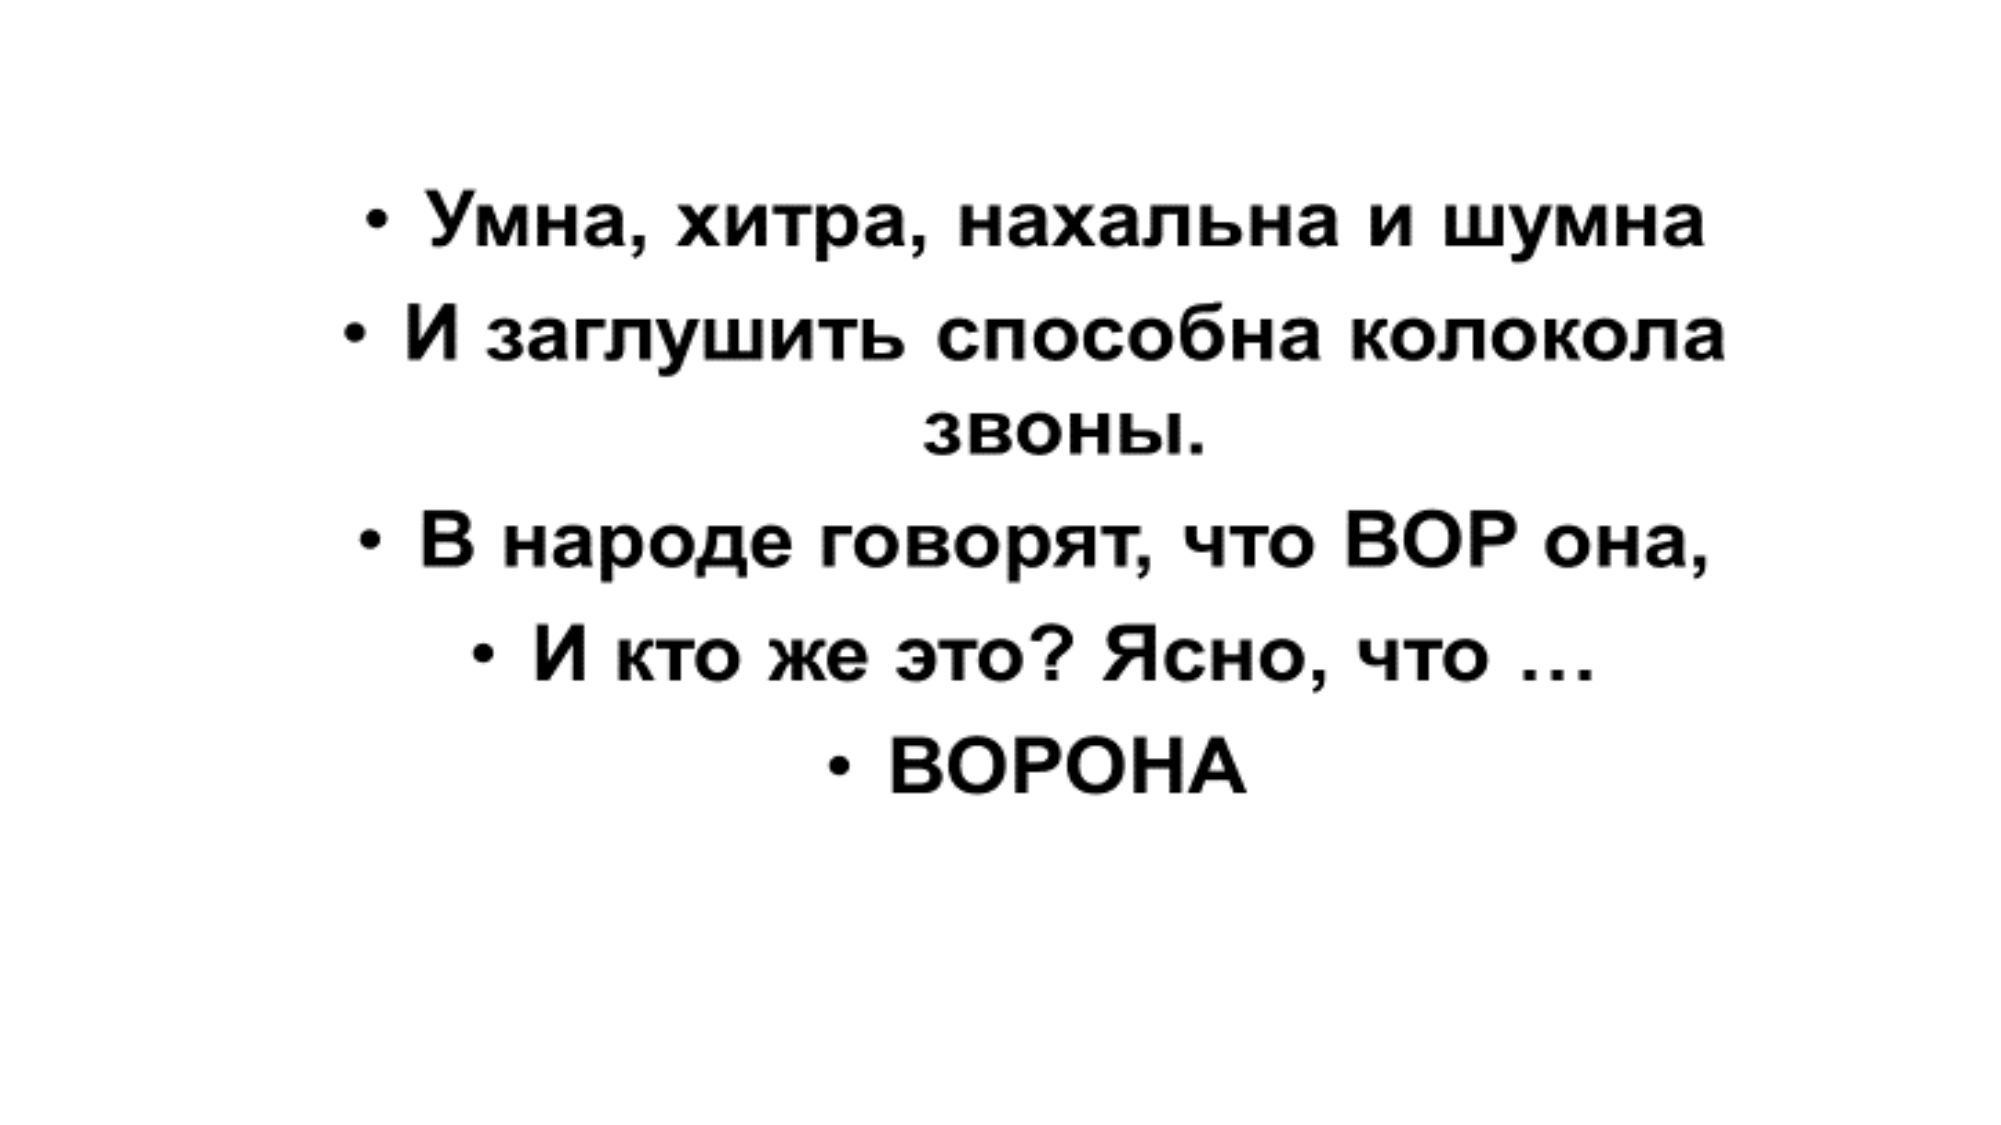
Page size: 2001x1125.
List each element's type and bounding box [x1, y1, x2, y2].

list [207, 0, 1863, 1066]
